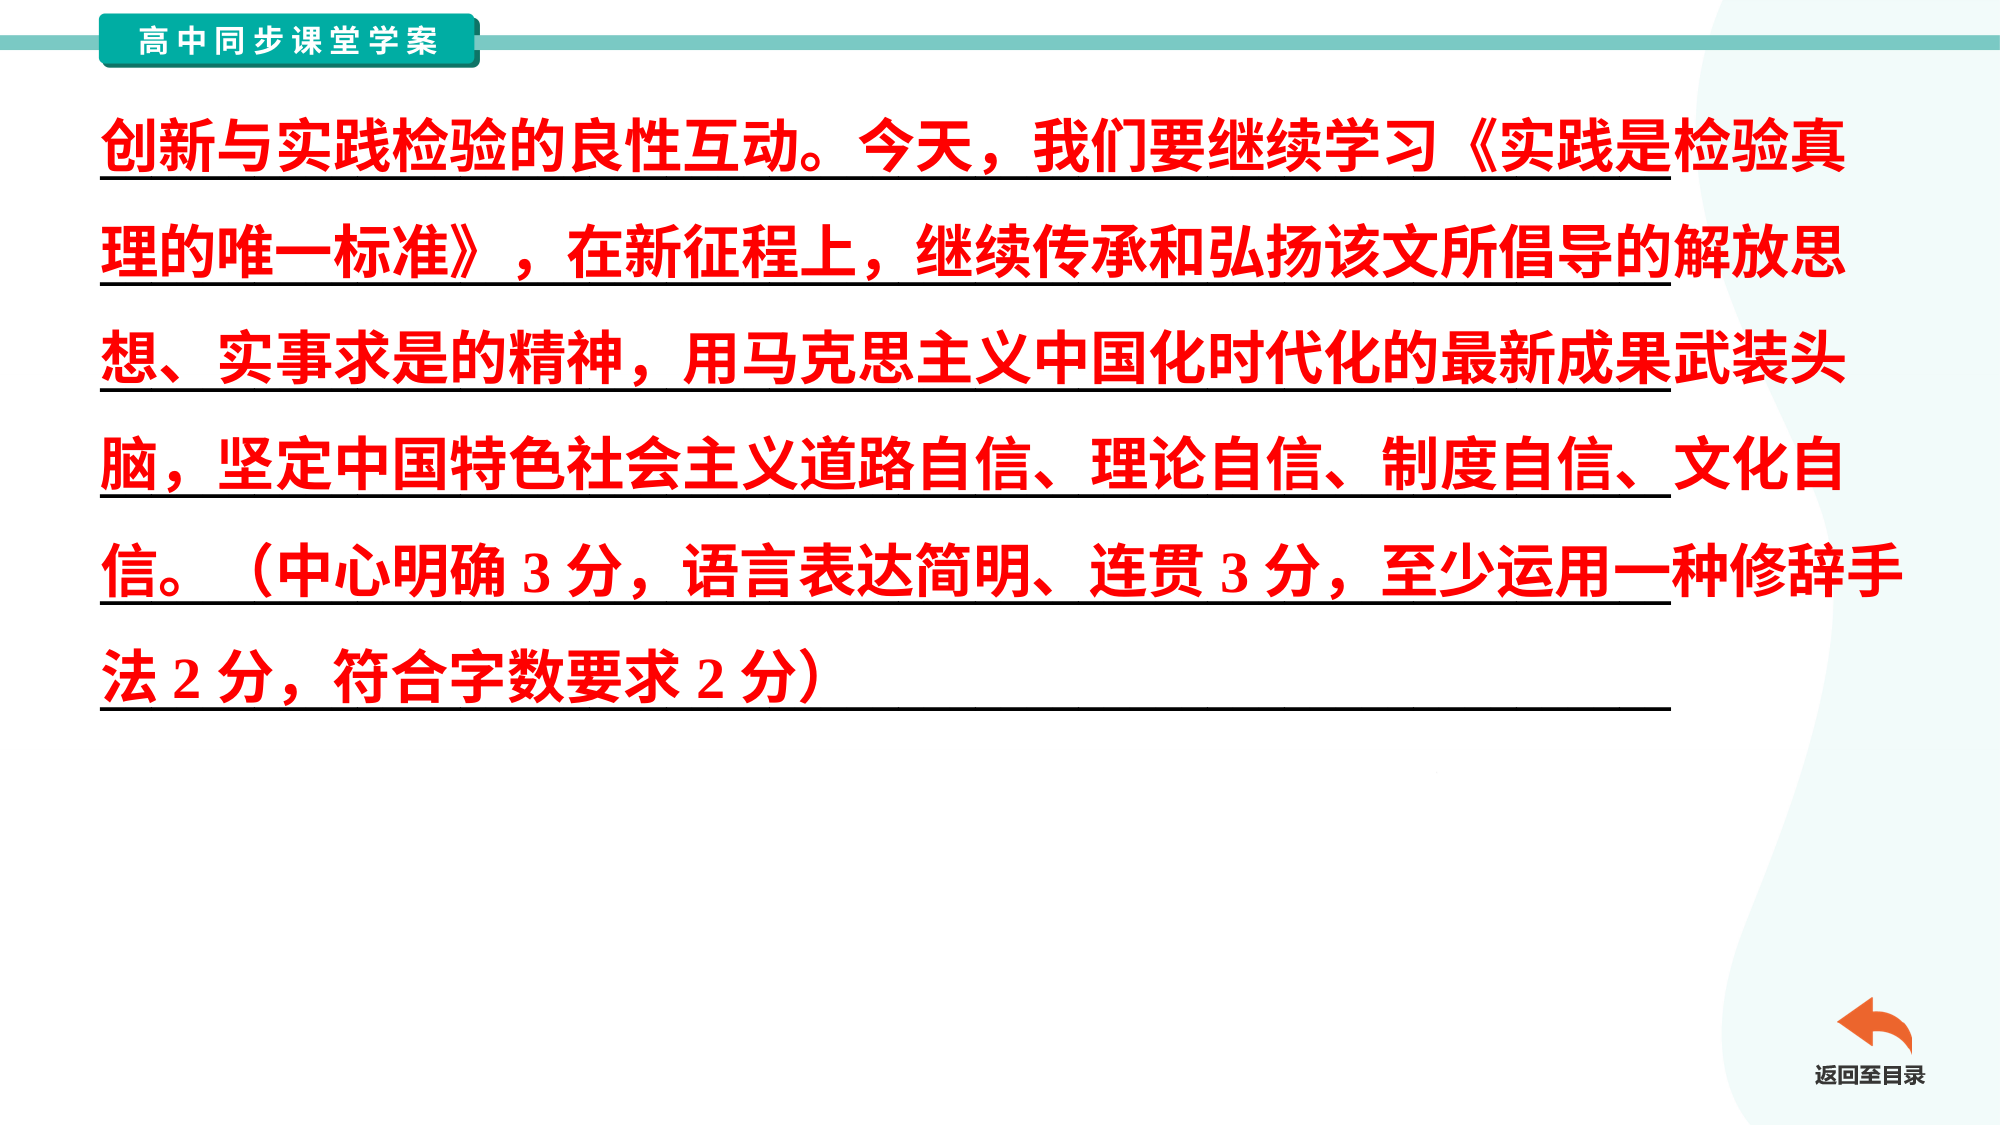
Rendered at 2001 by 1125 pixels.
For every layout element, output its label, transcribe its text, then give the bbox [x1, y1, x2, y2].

text_box 创新与实践检验的良性互动。今天，我们要继续学习《实践是检验真 理的唯一标准》，在新征程上，继续传承和弘扬该文所倡导的解放思 想、实事求是的精神，用马克思主义中国化时代化的最新成果武装头 脑，坚定中国特色社会主义道路自信、理论自信、制度自信、文化自 信。（中心明确3分，语言表达简明、连贯3分，至少运用一种修辞手 法2分，符合字数要求2分） [100, 72, 1899, 711]
picture [0, 0, 2000, 1125]
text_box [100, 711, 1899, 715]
